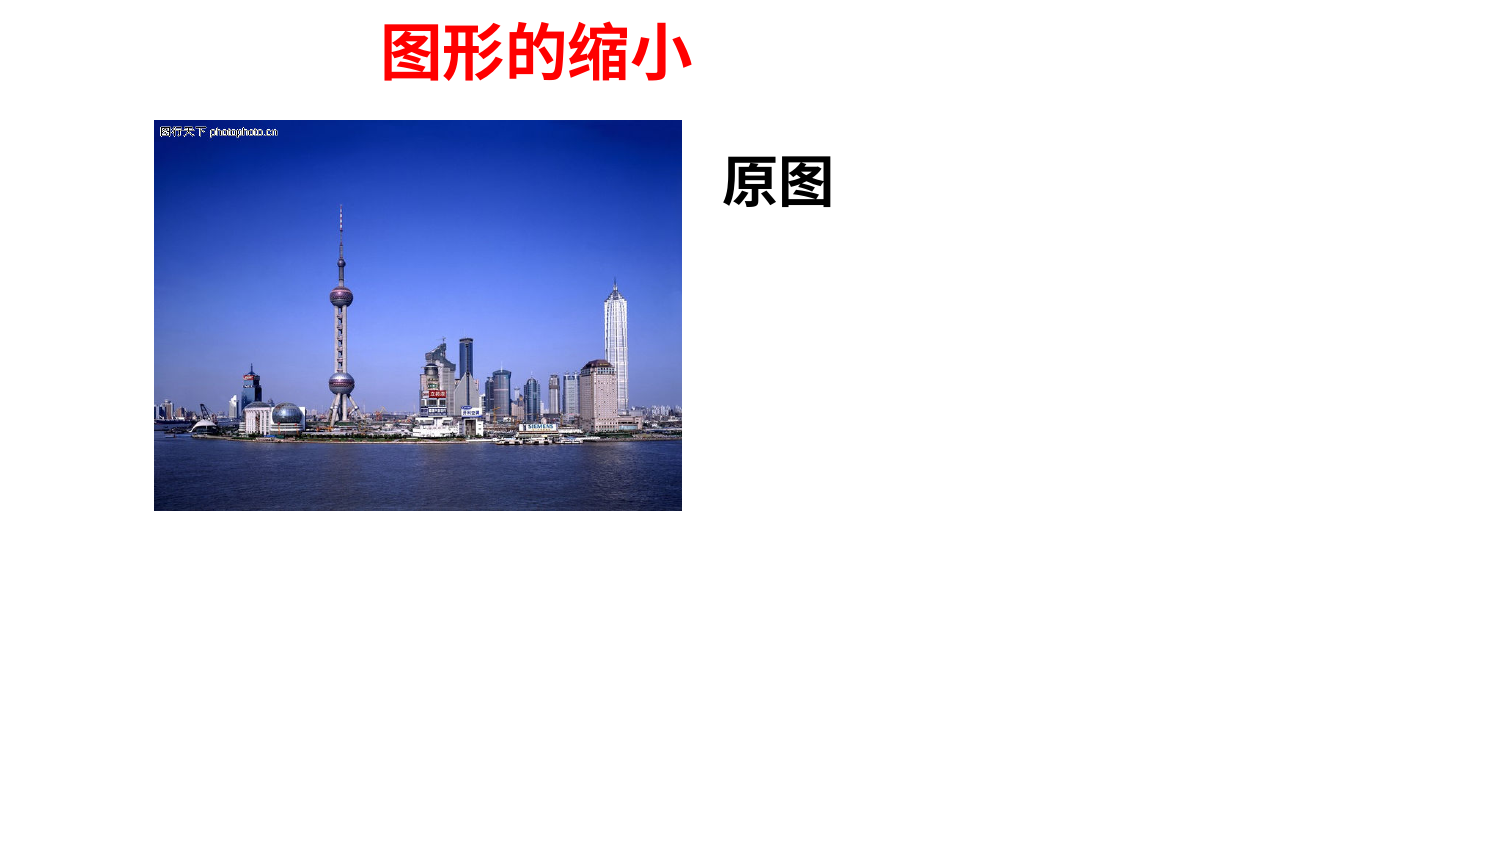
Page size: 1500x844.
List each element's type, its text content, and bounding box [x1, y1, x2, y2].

text_box 原图 [707, 138, 859, 221]
picture [154, 120, 682, 511]
text_box 图形的缩小 [365, 5, 875, 96]
